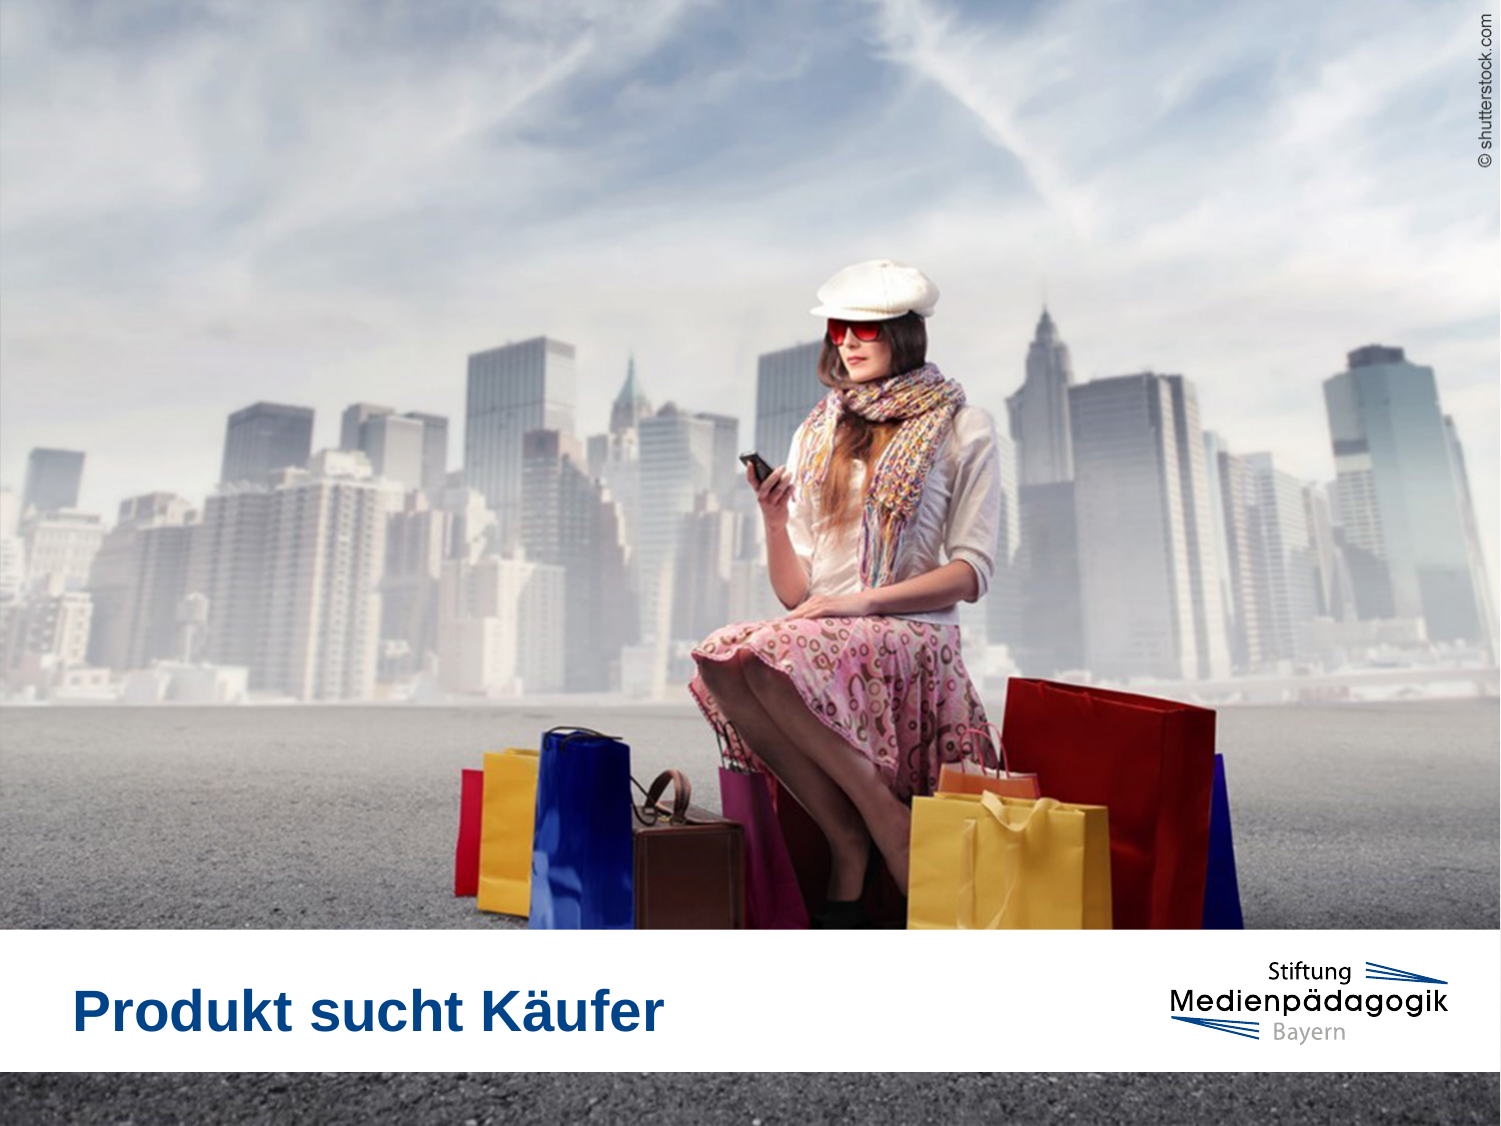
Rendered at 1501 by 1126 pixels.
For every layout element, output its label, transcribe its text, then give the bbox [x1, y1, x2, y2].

title Produkt sucht Käufer [72, 976, 1108, 1078]
picture [0, 0, 1501, 929]
picture [0, 1072, 1501, 1126]
